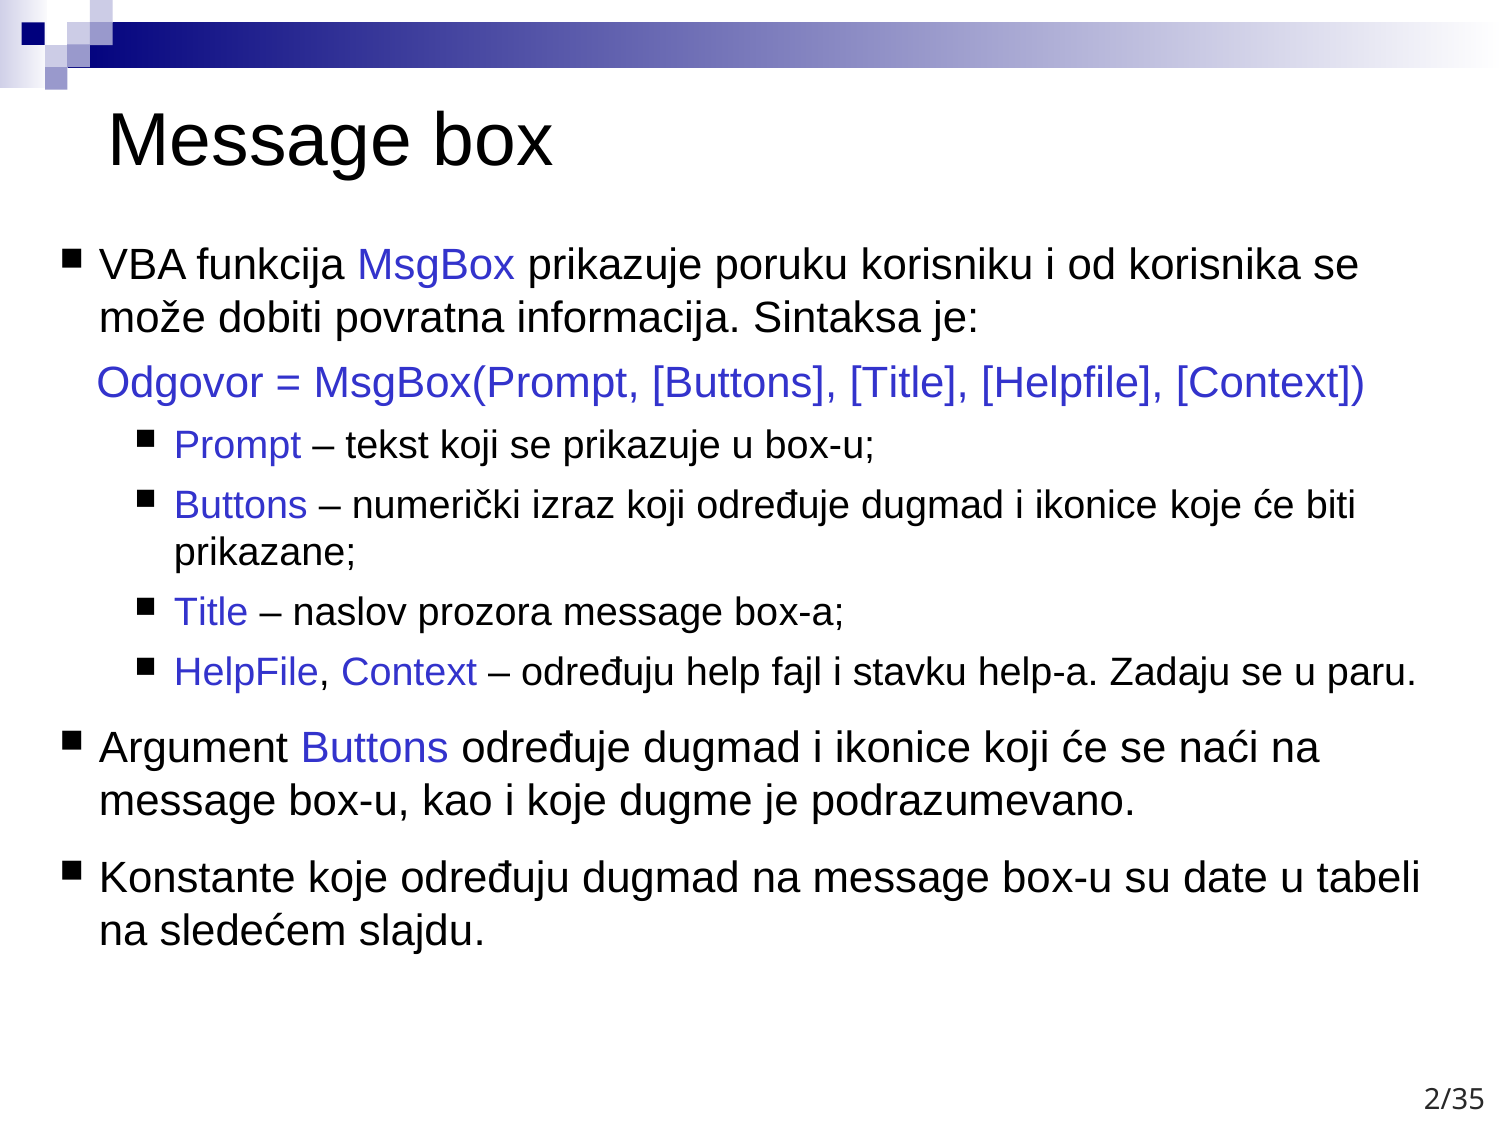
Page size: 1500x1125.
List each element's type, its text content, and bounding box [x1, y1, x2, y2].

text_box 2/35 [1374, 1072, 1500, 1123]
text_box VBA funkcija MsgBox prikazuje poruku korisniku i od korisnika se može dobiti povratna informacija. Sintaksa je: Odgovor = MsgBox(Prompt, [Buttons], [Title], [Helpfile], [Context]) Prompt – tekst koji se prikazuje u box-u; Buttons – numerički izraz koji određuje dugmad i ikonice koje će biti prikazane; Title – naslov prozora message box-a; HelpFile, Context – određuju help fajl i stavku help-a. Zadaju se u paru. Argument Buttons određuje dugmad i ikonice koji će se naći na message box-u, kao i koje dugme je podrazumevano. Konstante koje određuju dugmad na message box-u su date u tabeli na sledećem slajdu. [50, 228, 1442, 956]
title Message box [92, 75, 586, 197]
